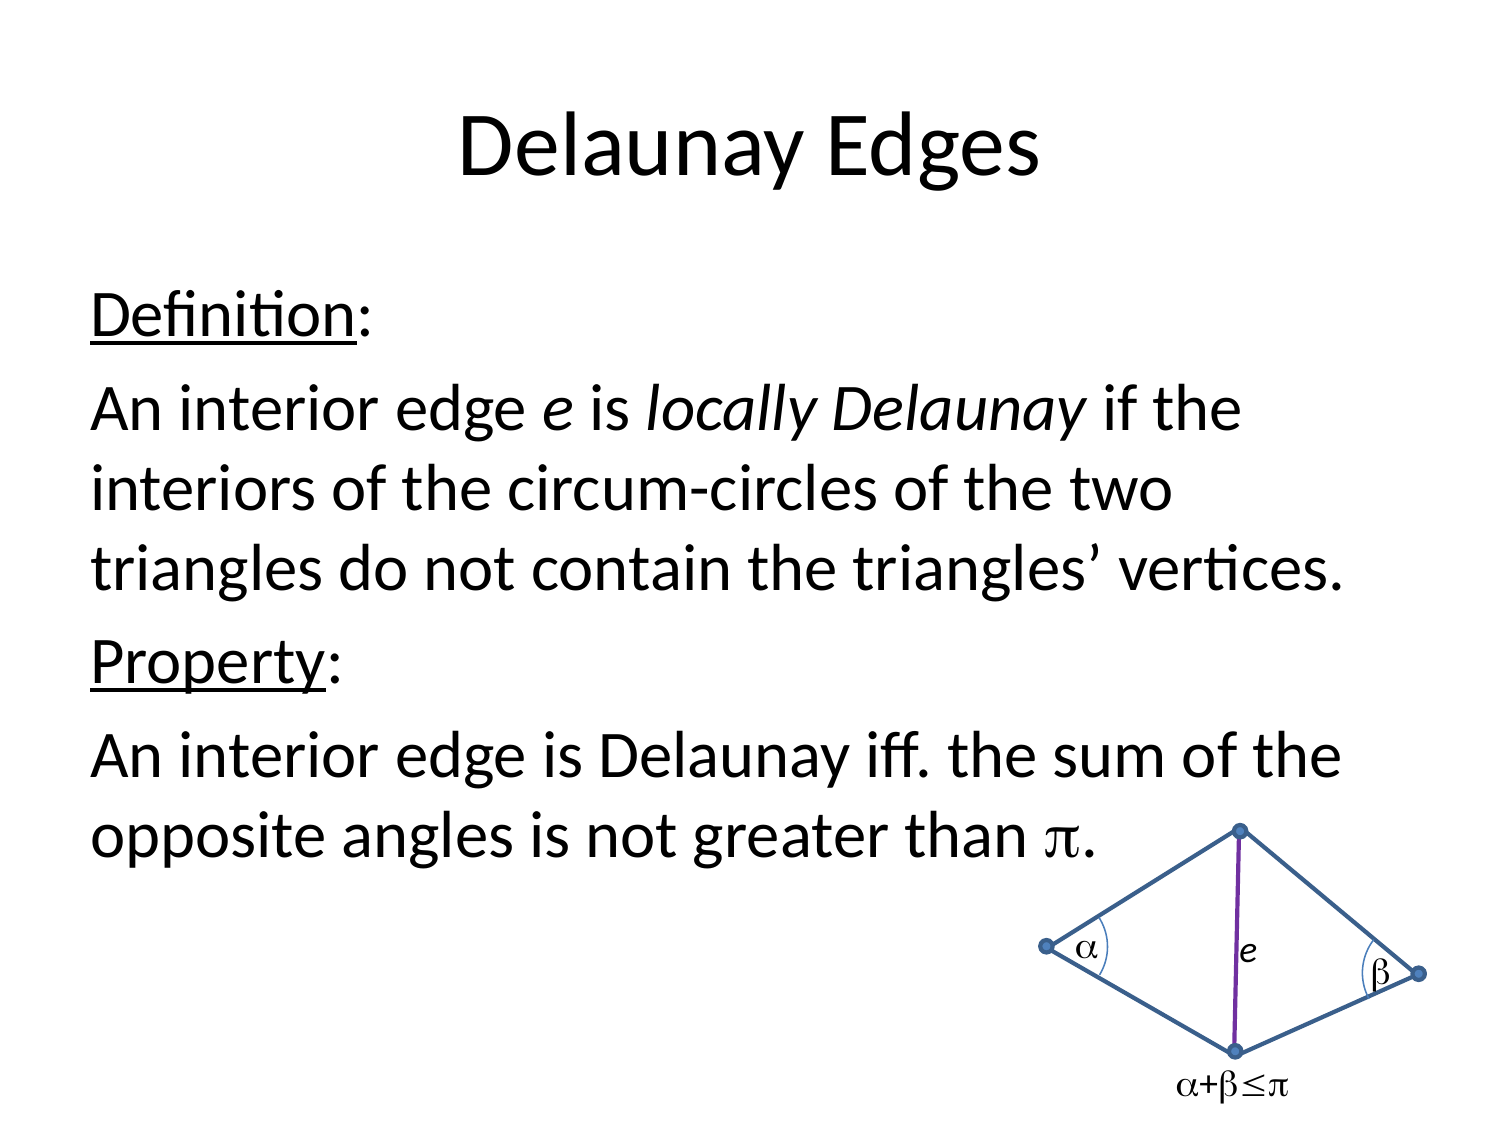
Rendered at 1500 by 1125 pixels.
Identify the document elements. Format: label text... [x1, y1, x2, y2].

title Delaunay Edges [75, 45, 1425, 233]
list Definition: An interior edge e is locally Delaunay if the interiors of the circum-circles of the two triangles do not contain the triangles’ vertices. Property: An interior edge is Delaunay iff. the sum of the opposite angles is not greater than . [75, 262, 1425, 1125]
text_box  [1355, 939, 1406, 1000]
text_box [1244, 831, 1378, 1051]
text_box e [1224, 917, 1228, 978]
text_box  [1060, 913, 1114, 974]
text_box + [1160, 1051, 1304, 1112]
text_box [1411, 965, 1427, 983]
text_box [1053, 942, 1060, 951]
text_box [1088, 832, 1228, 1051]
text_box [1233, 822, 1249, 839]
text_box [1233, 827, 1240, 1057]
text_box [1054, 937, 1060, 944]
text_box [1038, 937, 1055, 955]
text_box [1406, 964, 1417, 979]
text_box [1052, 949, 1060, 958]
text_box e [1244, 917, 1273, 978]
